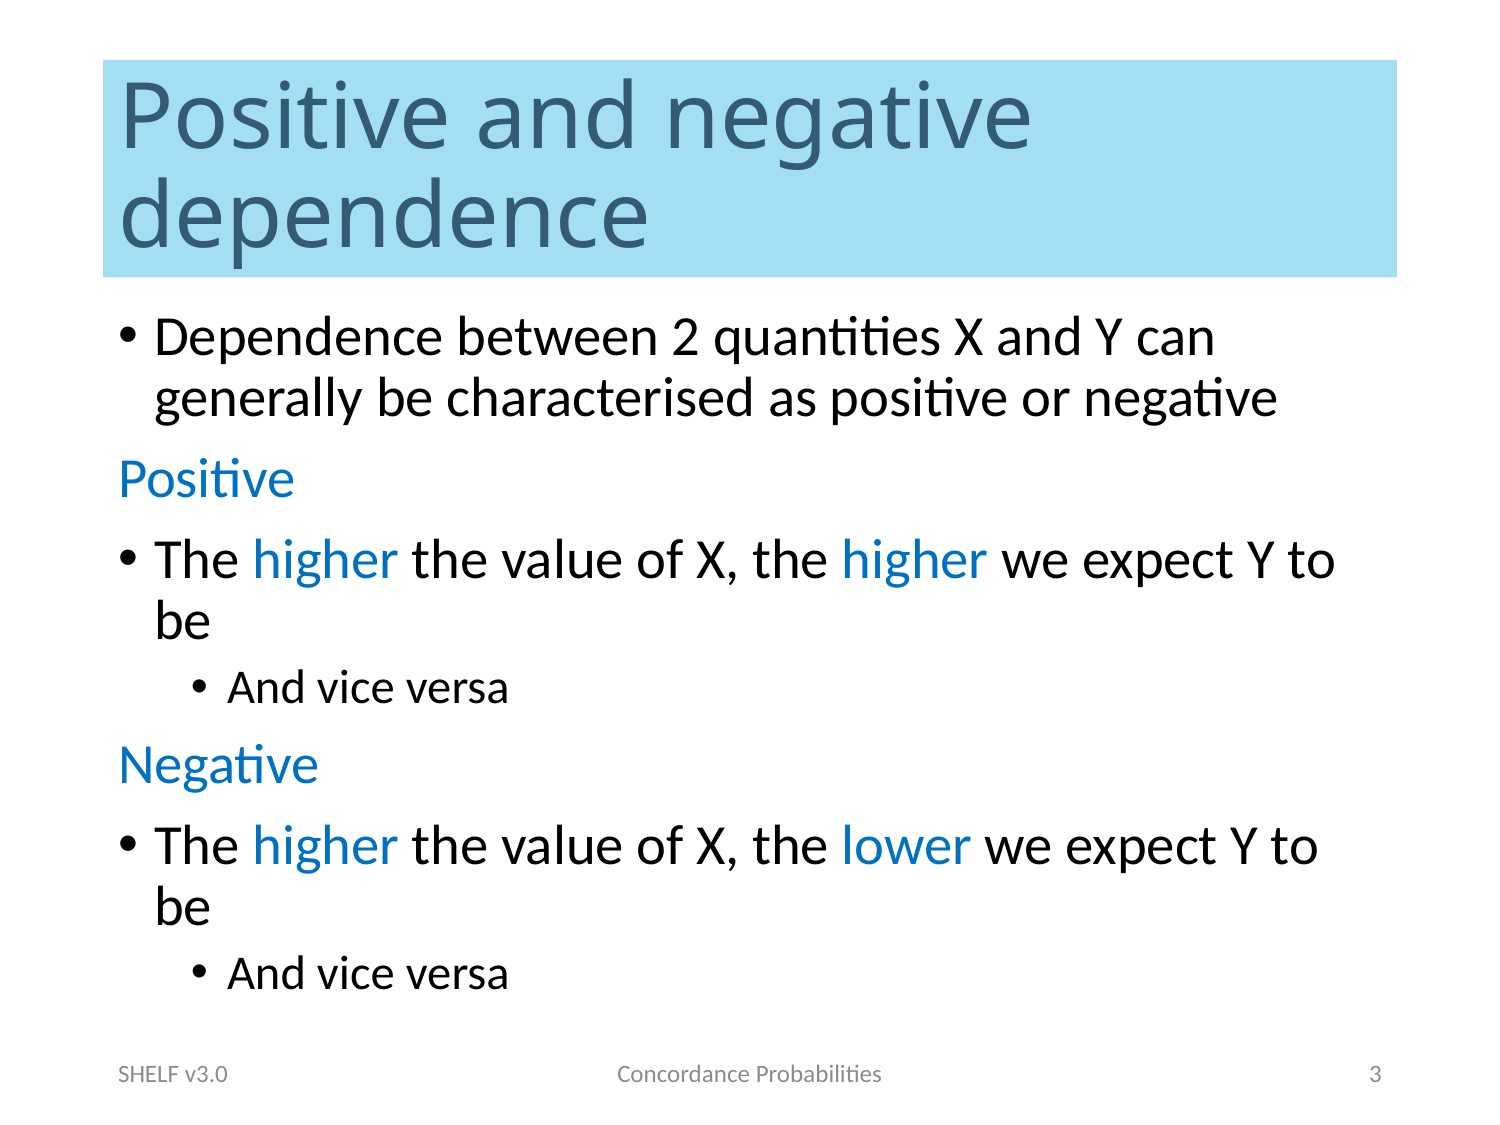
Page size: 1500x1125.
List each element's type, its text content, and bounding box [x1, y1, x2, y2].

slide_number 3 [1059, 1042, 1397, 1103]
slide_number SHELF v3.0 [103, 1042, 441, 1103]
list Dependence between 2 quantities X and Y can generally be characterised as positive or negative Positive The higher the value of X, the higher we expect Y to be And vice versa Negative The higher the value of X, the lower we expect Y to be And vice versa [103, 299, 1397, 1014]
title Positive and negative dependence [103, 59, 1397, 278]
footer Concordance Probabilities [496, 1042, 1004, 1103]
